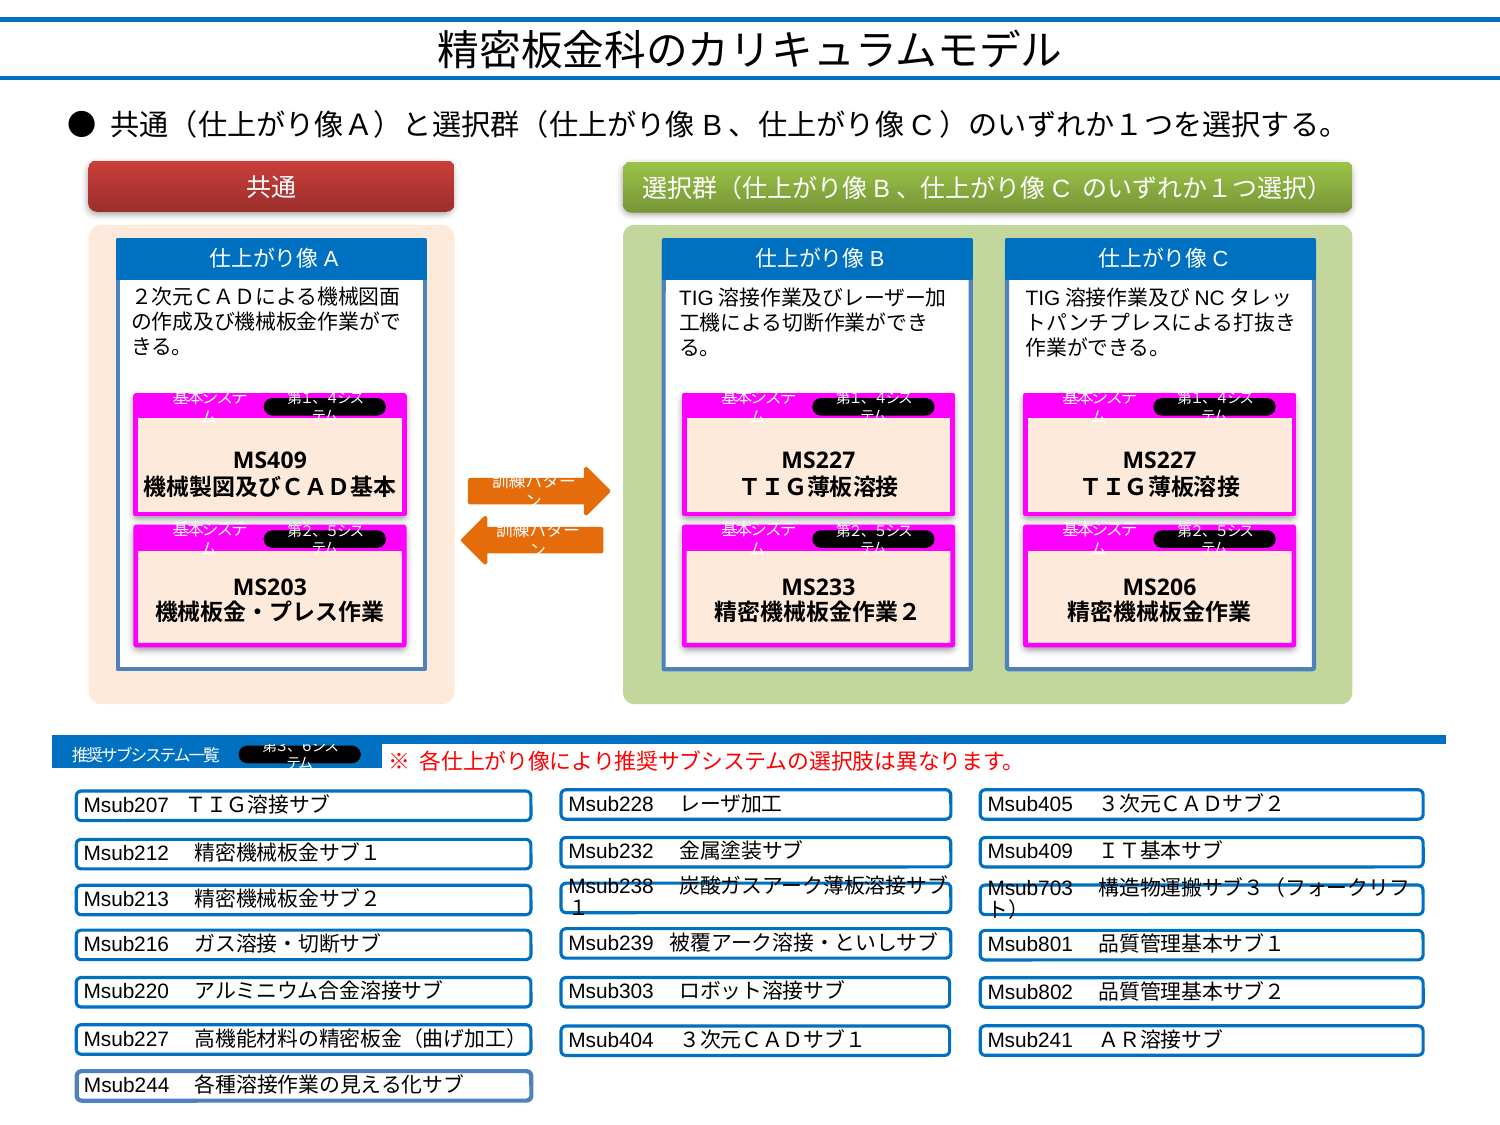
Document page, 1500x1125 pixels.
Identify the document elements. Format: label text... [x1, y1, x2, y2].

text_box TIG溶接作業及びレーザー加工機による切断作業ができる。 [664, 277, 980, 367]
text_box 仕上がり像B [662, 238, 973, 280]
text_box Msub404 ３次元ＣＡＤサブ１ [558, 1023, 952, 1058]
text_box 訓練パターン [460, 515, 604, 565]
text_box 共通 [88, 160, 455, 212]
text_box Msub405 ３次元ＣＡＤサブ２ [978, 787, 1426, 822]
text_box TIG溶接作業及びNCタレットパンチプレスによる打抜き作業ができる。 [1010, 277, 1317, 367]
text_box Msub227 高機能材料の精密板金（曲げ加工） [74, 1022, 534, 1057]
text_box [1025, 394, 1295, 646]
text_box Msub212 精密機械板金サブ１ [74, 837, 534, 871]
text_box Msub801 品質管理基本サブ１ [978, 928, 1426, 963]
text_box ● 共通（仕上がり像Ａ）と選択群（仕上がり像B、仕上がり像C）のいずれか１つを選択する。 [53, 98, 1366, 149]
text_box Msub213 精密機械板金サブ２ [74, 883, 534, 917]
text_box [39, 739, 1446, 770]
text_box ２次元ＣＡＤによる機械図面の作成及び機械板金作業ができる。 [116, 276, 435, 366]
text_box 仕上がり像C [1005, 238, 1316, 280]
text_box Msub244 各種溶接作業の見える化サブ [74, 1069, 534, 1103]
text_box Msub216 ガス溶接・切断サブ [74, 928, 534, 962]
text_box [116, 366, 427, 671]
text_box Msub207 ＴＩＧ溶接サブ [74, 788, 534, 823]
text_box 選択群（仕上がり像B、仕上がり像C のいずれか１つ選択） [622, 161, 1353, 213]
text_box 訓練パターン [467, 467, 611, 516]
text_box 精密板金科のカリキュラムモデル [0, 17, 1500, 80]
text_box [135, 394, 405, 646]
text_box Msub409 ＩＴ基本サブ [978, 835, 1426, 870]
text_box [1004, 242, 1317, 672]
text_box Msub303 ロボット溶接サブ [558, 975, 952, 1010]
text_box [684, 394, 954, 646]
text_box [620, 222, 1355, 707]
text_box Msub802 品質管理基本サブ２ [978, 975, 1426, 1010]
text_box 仕上がり像A [116, 238, 427, 276]
text_box Msub241 ＡＲ溶接サブ [978, 1023, 1426, 1058]
text_box [86, 222, 457, 707]
text_box Msub703 構造物運搬サブ３（フォークリフト） [978, 882, 1426, 917]
text_box Msub228 レーザ加工 [558, 787, 953, 822]
text_box Msub239 被覆アーク溶接・といしサブ [558, 926, 953, 961]
text_box Msub232 金属塗装サブ [558, 835, 953, 870]
text_box Msub220 アルミニウム合金溶接サブ [74, 975, 534, 1010]
text_box [661, 240, 973, 672]
text_box Msub238 炭酸ガスアーク薄板溶接サブ１ [558, 881, 953, 915]
